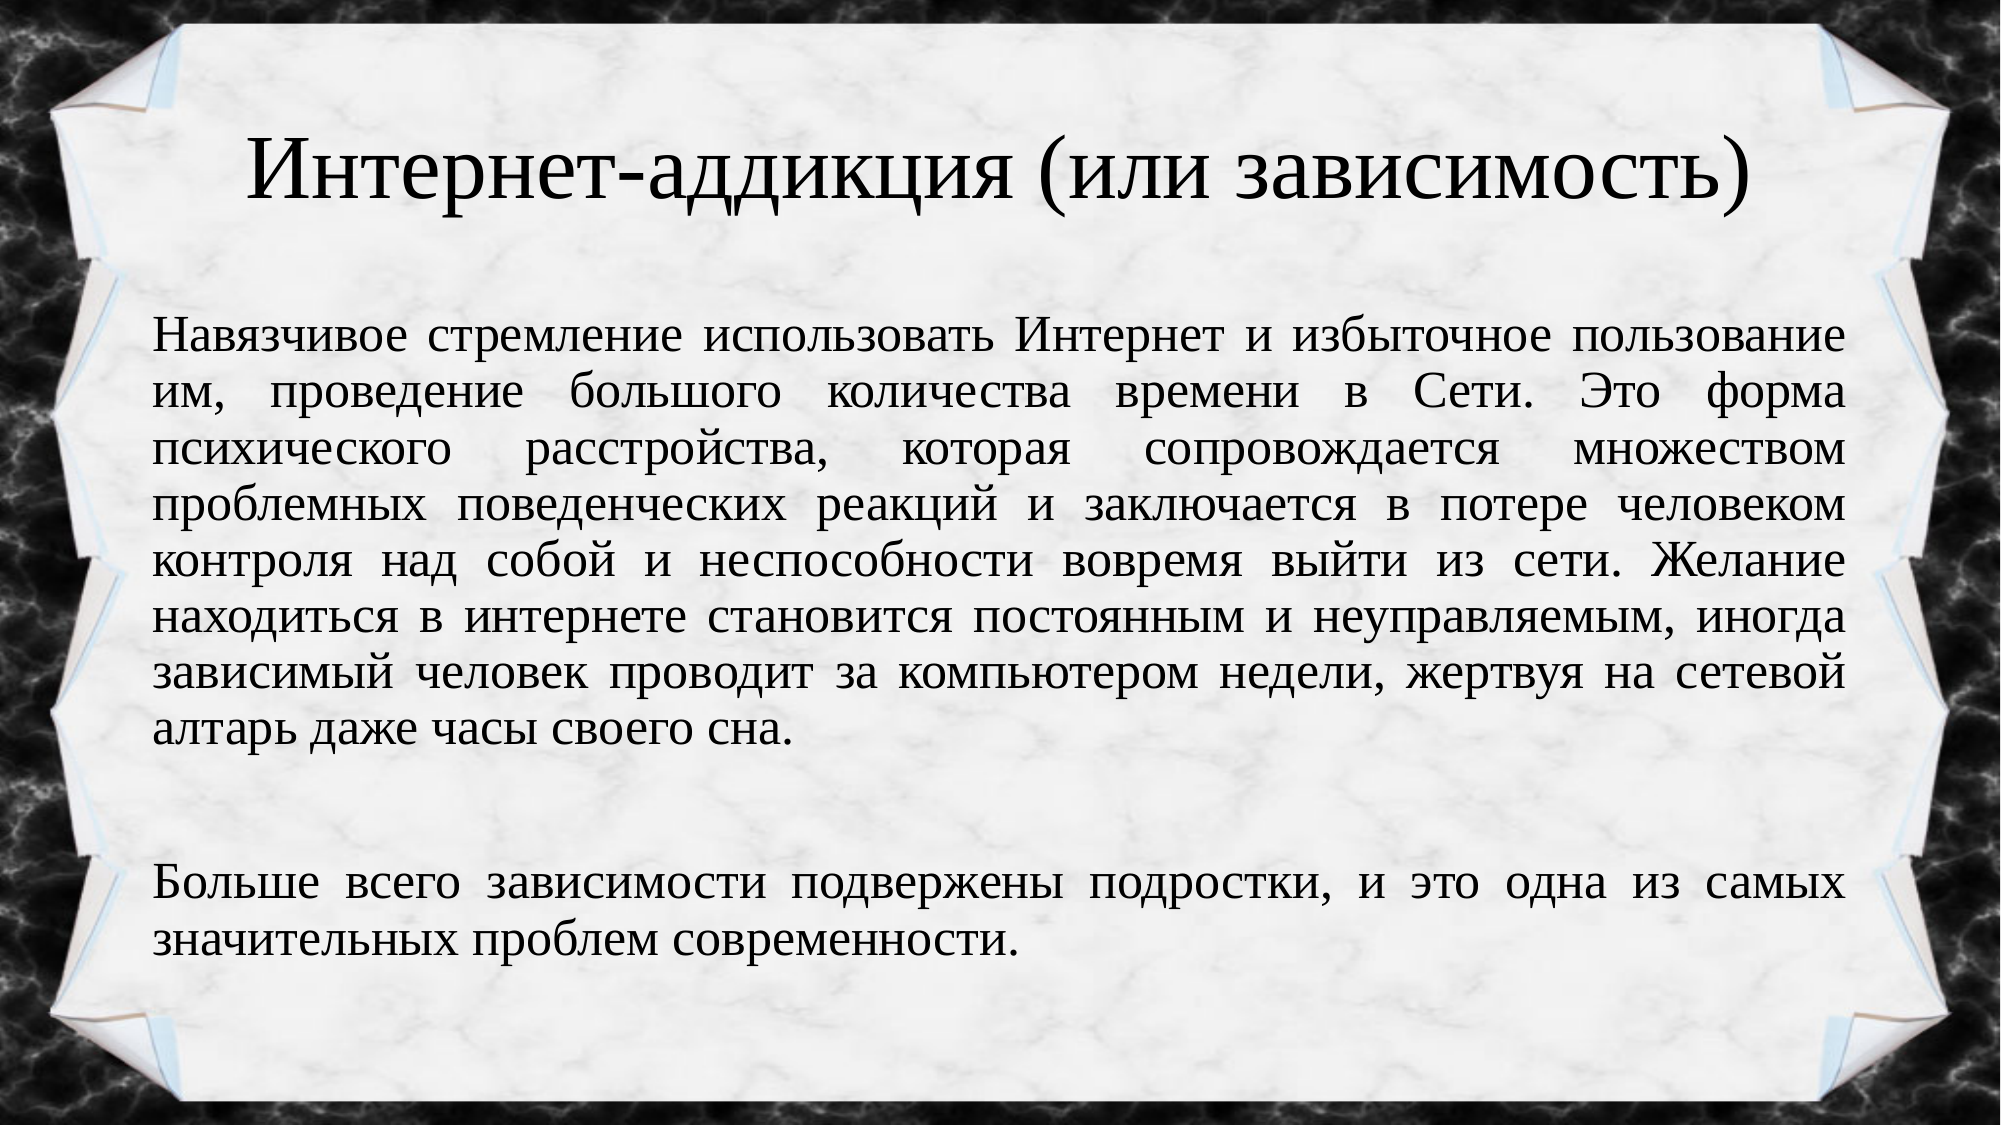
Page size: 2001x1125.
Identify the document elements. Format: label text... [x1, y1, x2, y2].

list Навязчивое стремление использовать Интернет и избыточное пользование им, проведение большого количества времени в Сети. Это форма психического расстройства, которая сопровождается множеством проблемных поведенческих реакций и заключается в потере человеком контроля над собой и неспособности вовремя выйти из сети. Желание находиться в интернете становится постоянным и неуправляемым, иногда зависимый человек проводит за компьютером недели, жертвуя на сетевой алтарь даже часы своего сна. Больше всего зависимости подвержены подростки, и это одна из самых значительных проблем современности. [137, 299, 1863, 1014]
picture [0, 0, 2001, 1125]
title Интернет-аддикция (или зависимость) [137, 59, 1863, 278]
